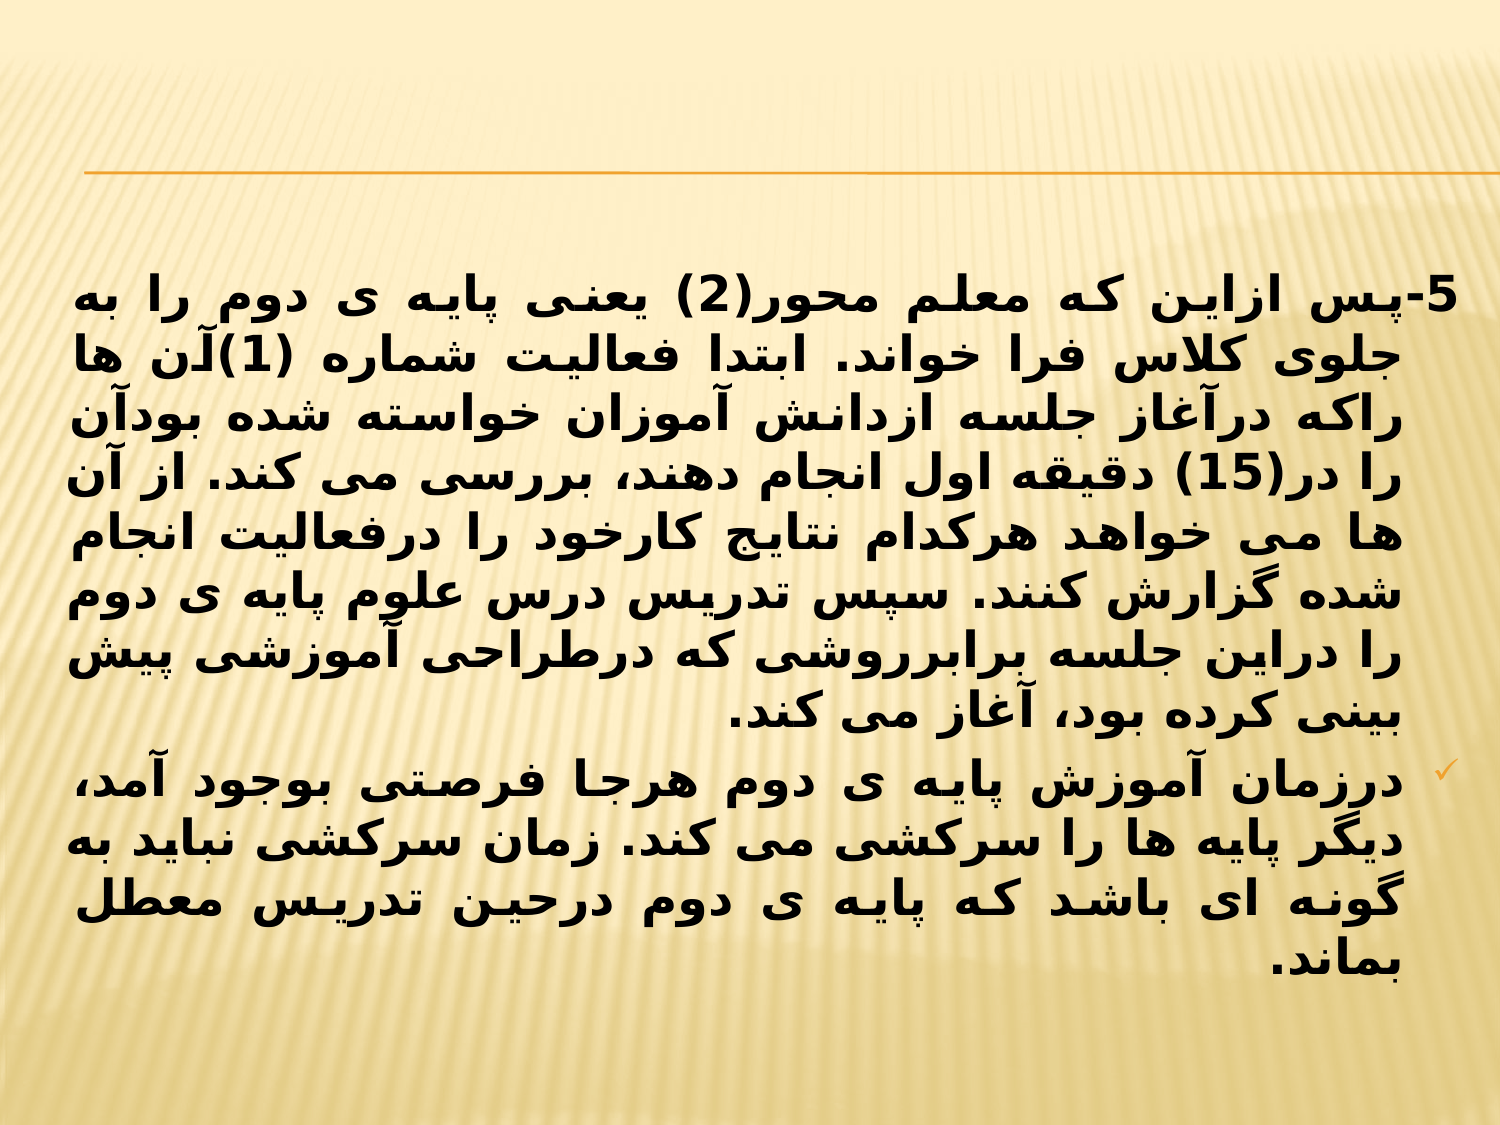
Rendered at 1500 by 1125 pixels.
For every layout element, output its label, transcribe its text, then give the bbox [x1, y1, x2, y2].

list 5-پس ازاین که معلم محور(2) یعنی پایه ی دوم را به جلوی کلاس فرا خواند. ابتدا فعالیت شماره (1)آن ها راکه درآغاز جلسه ازدانش آموزان خواسته شده بودآن را در(15) دقیقه اول انجام دهند، بررسی می کند. از آن ها می خواهد هرکدام نتایج کارخود را درفعالیت انجام شده گزارش کنند. سپس تدریس درس علوم پایه ی دوم را دراین جلسه برابرروشی که درطراحی آموزشی پیش بینی کرده بود، آغاز می کند. درزمان آموزش پایه ی دوم هرجا فرصتی بوجود آمد، دیگر پایه ها را سرکشی می کند. زمان سرکشی نباید به گونه ای باشد که پایه ی دوم درحین تدریس معطل بماند. [50, 254, 1475, 998]
